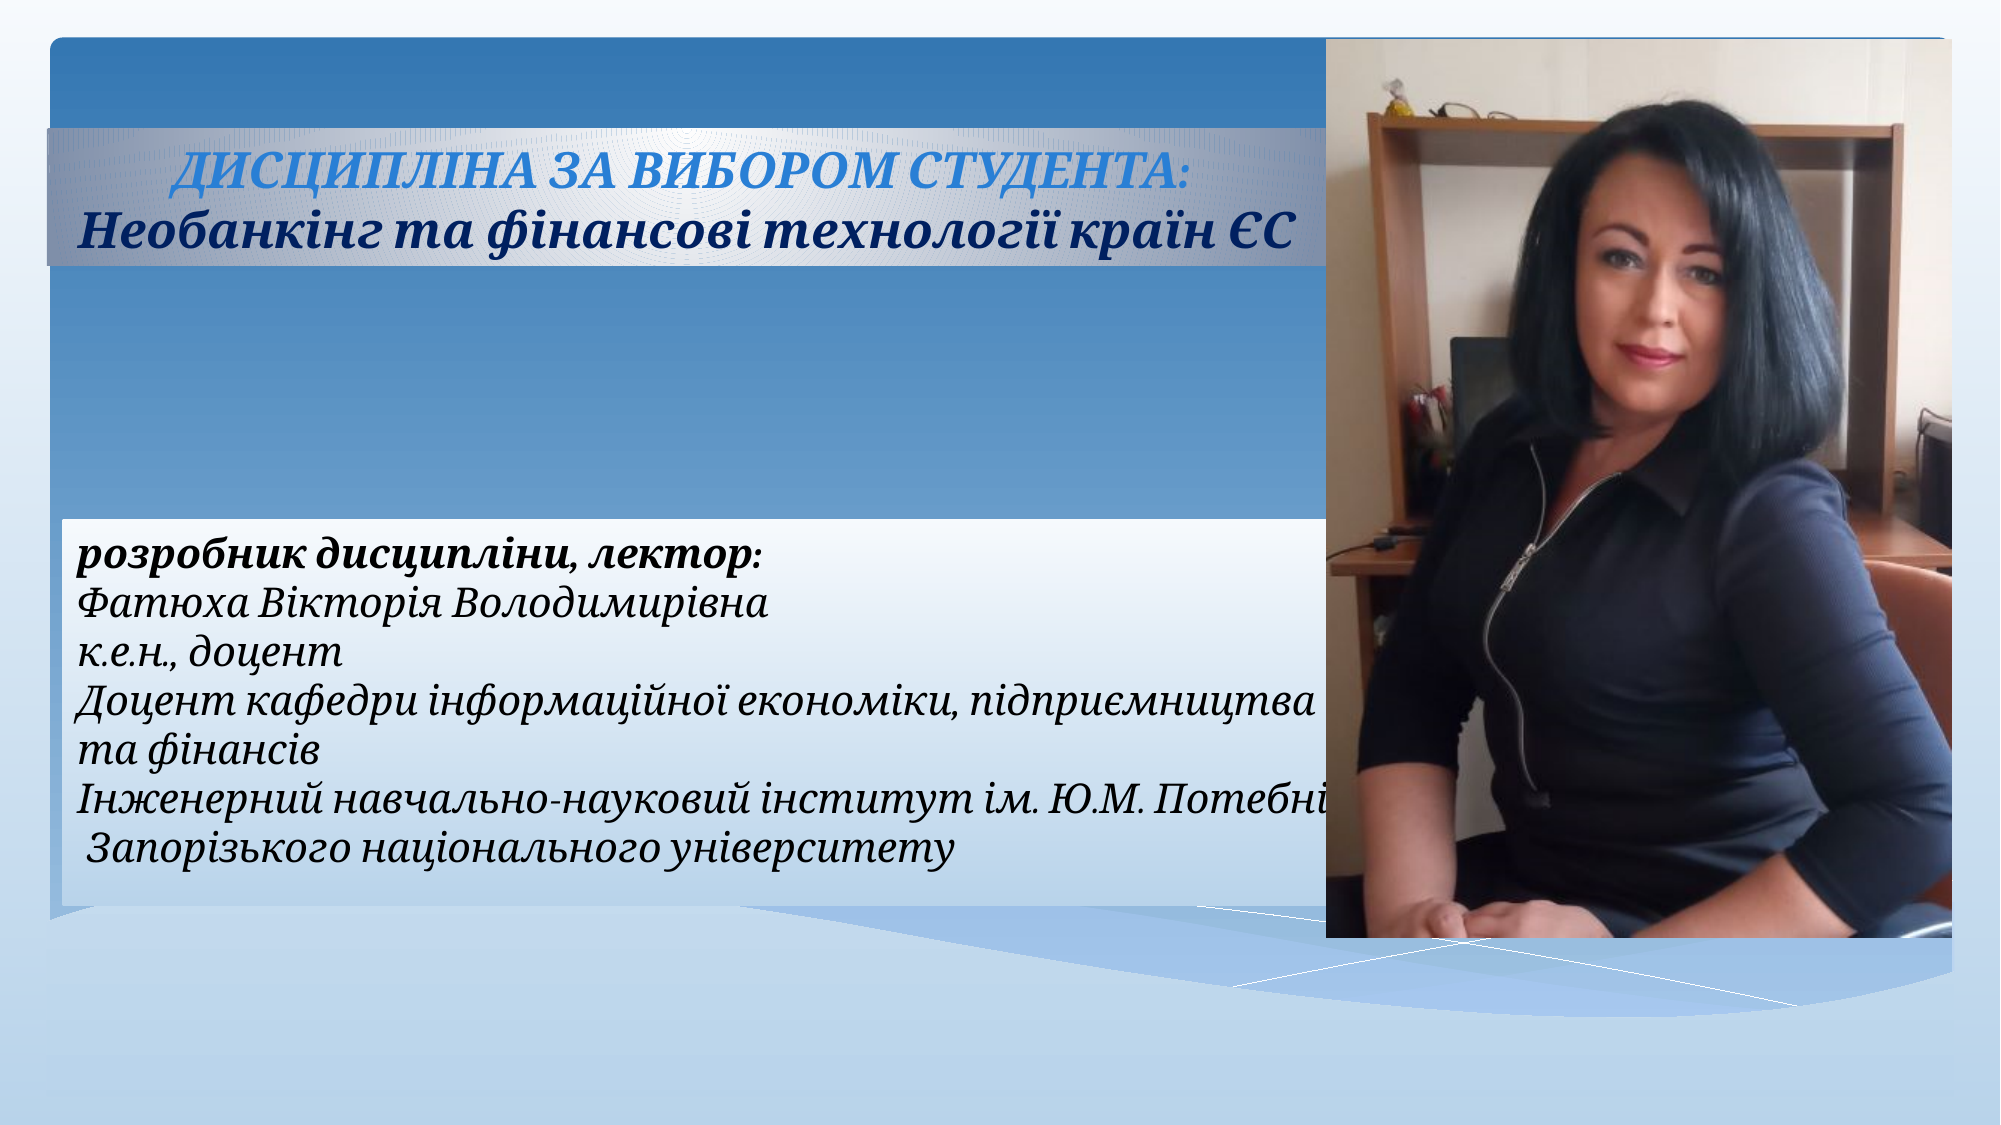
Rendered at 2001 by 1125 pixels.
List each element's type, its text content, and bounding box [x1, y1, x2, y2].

subtitle розробник дисципліни, лектор: Фатюха Вікторія Володимирівна к.е.н., доцент Доцент кафедри інформаційної економіки, підприємництва та фінансів Інженерний навчально-науковий інститут ім. Ю.М. Потебні Запорізького національного університету [62, 519, 1320, 906]
picture [1326, 38, 1952, 938]
title ДИСЦИПЛІНА ЗА ВИБОРОМ СТУДЕНТА: Необанкінг та фінансові технології країн ЄС [46, 128, 1320, 266]
